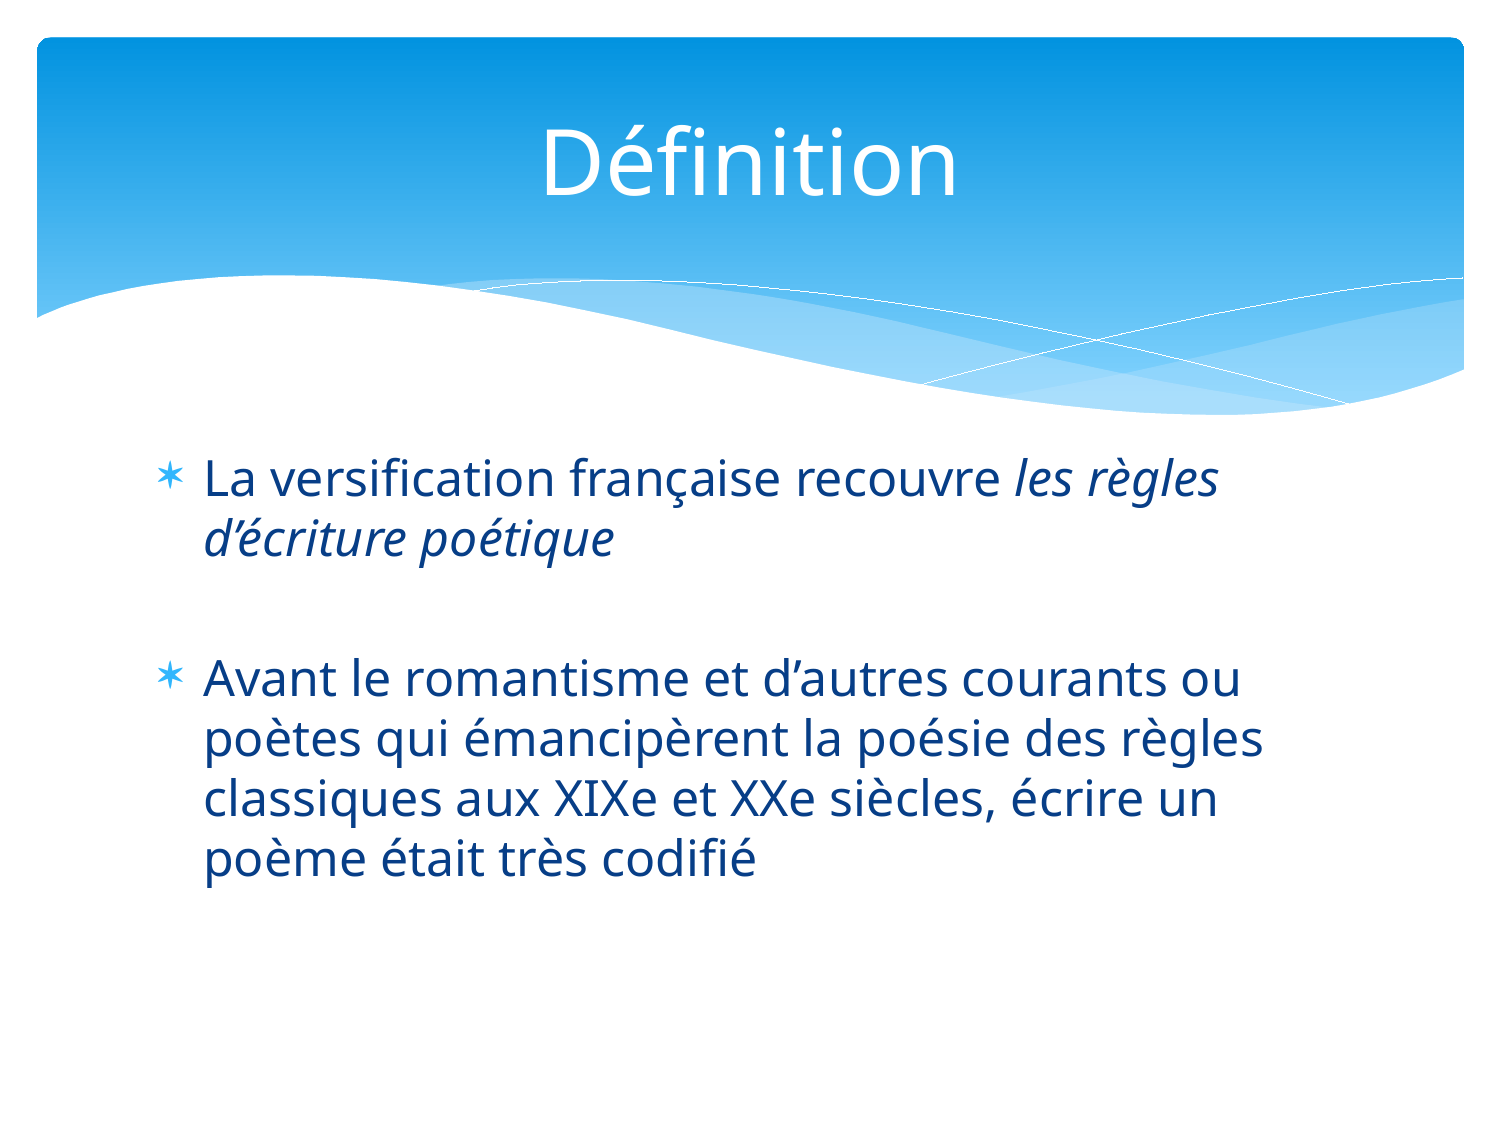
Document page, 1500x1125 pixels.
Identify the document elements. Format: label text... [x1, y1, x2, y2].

title Définition [75, 55, 1425, 261]
list La versification française recouvre les règles d’écriture poétique Avant le romantisme et d’autres courants ou poètes qui émancipèrent la poésie des règles classiques aux XIXe et XXe siècles, écrire un poème était très codifié [143, 438, 1359, 1005]
